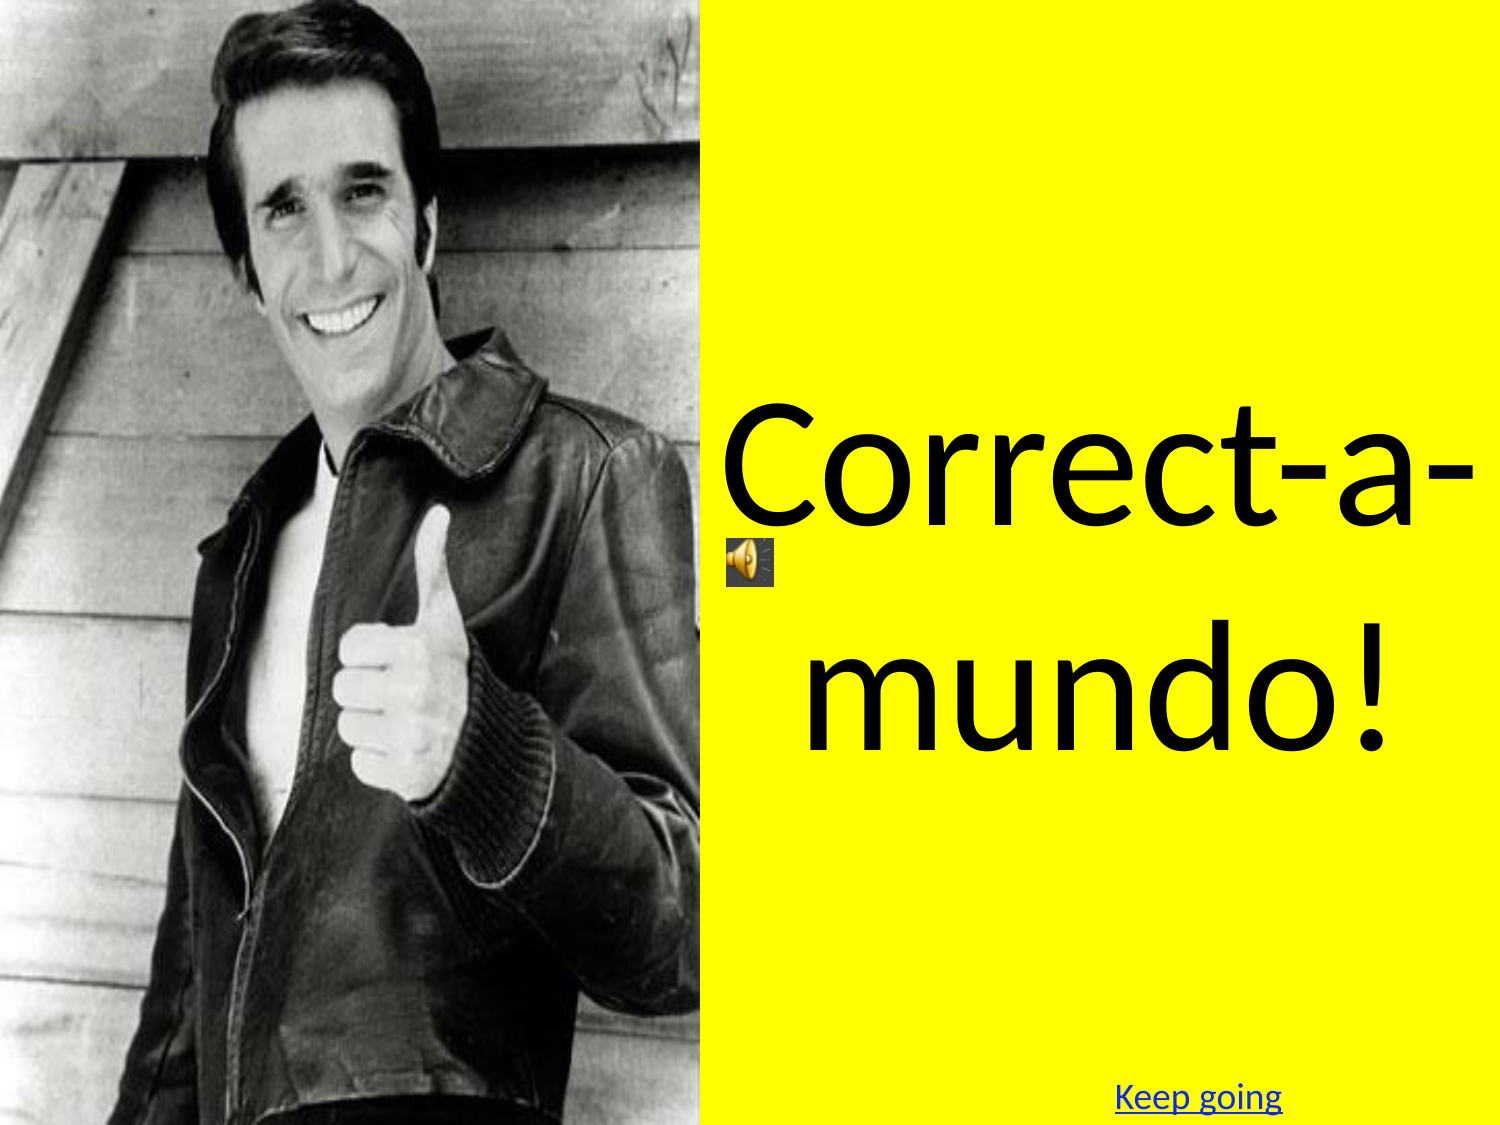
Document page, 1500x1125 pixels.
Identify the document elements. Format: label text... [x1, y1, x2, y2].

title Correct-a-mundo! [701, 0, 1500, 1125]
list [0, 0, 701, 1125]
text_box Keep going [1100, 1064, 1500, 1125]
picture [724, 537, 776, 588]
